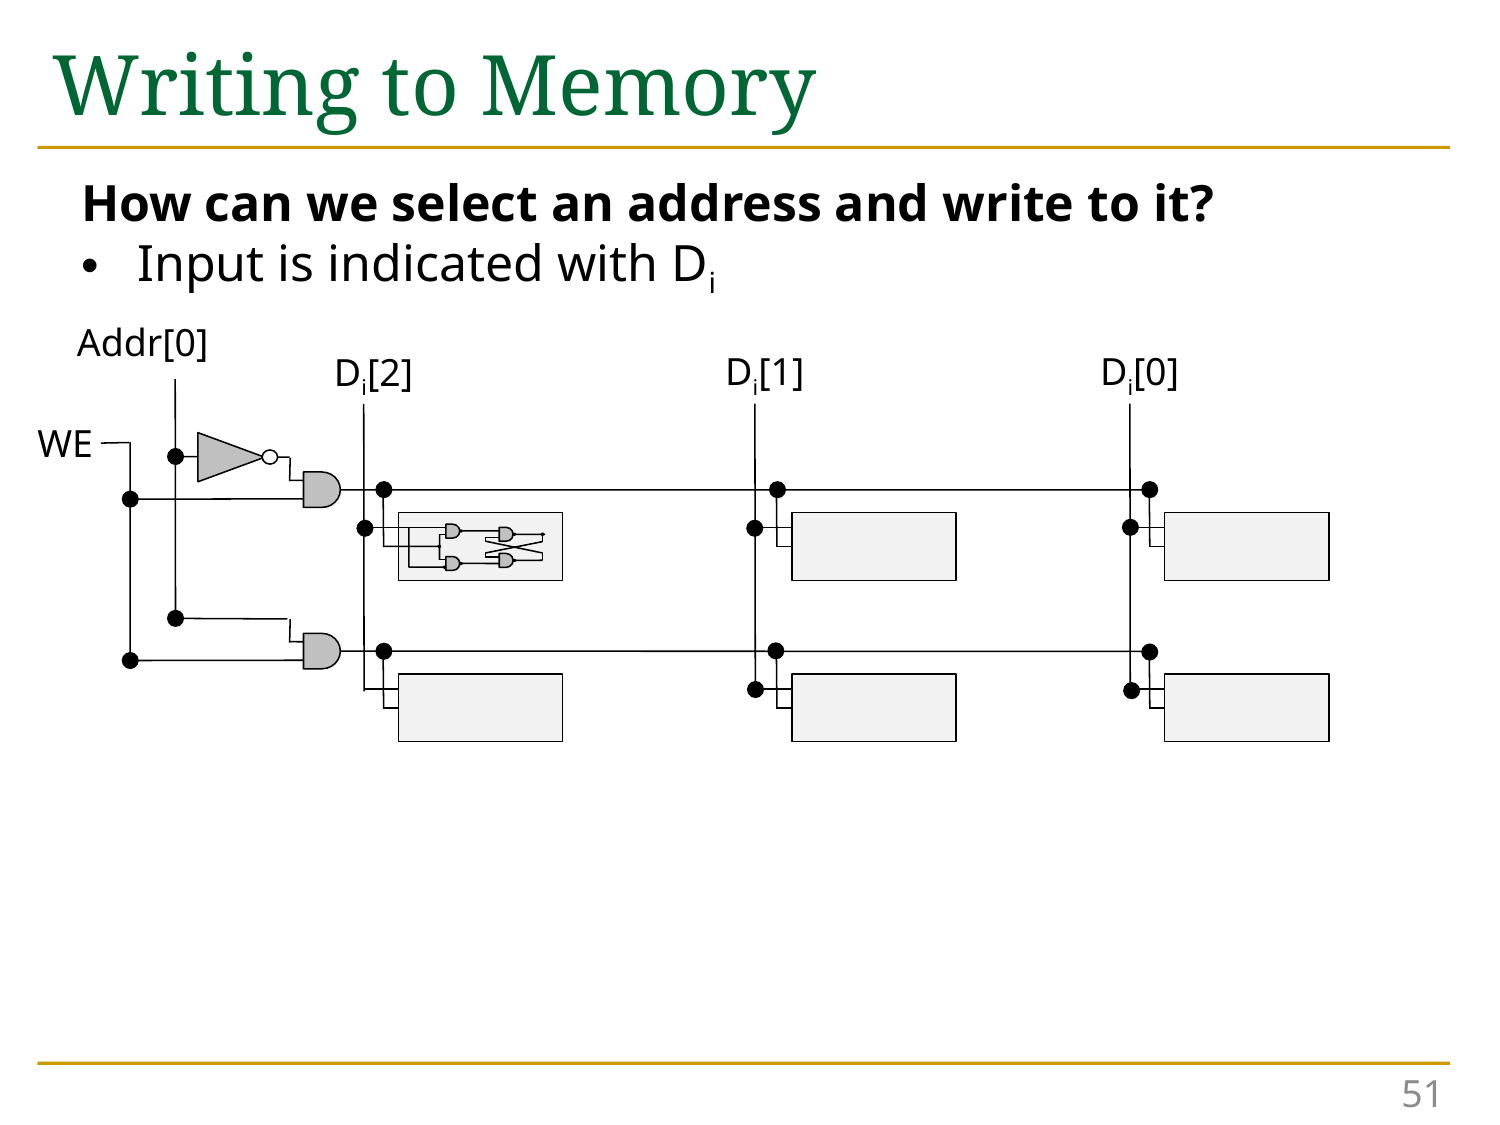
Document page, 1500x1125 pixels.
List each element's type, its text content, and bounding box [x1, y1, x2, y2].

text_box How can we select an address and write to it? Input is indicated with Di [66, 163, 1230, 307]
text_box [22, 311, 1330, 742]
title Writing to Memory [37, 24, 1450, 200]
slide_number 51 [1121, 1066, 1460, 1125]
